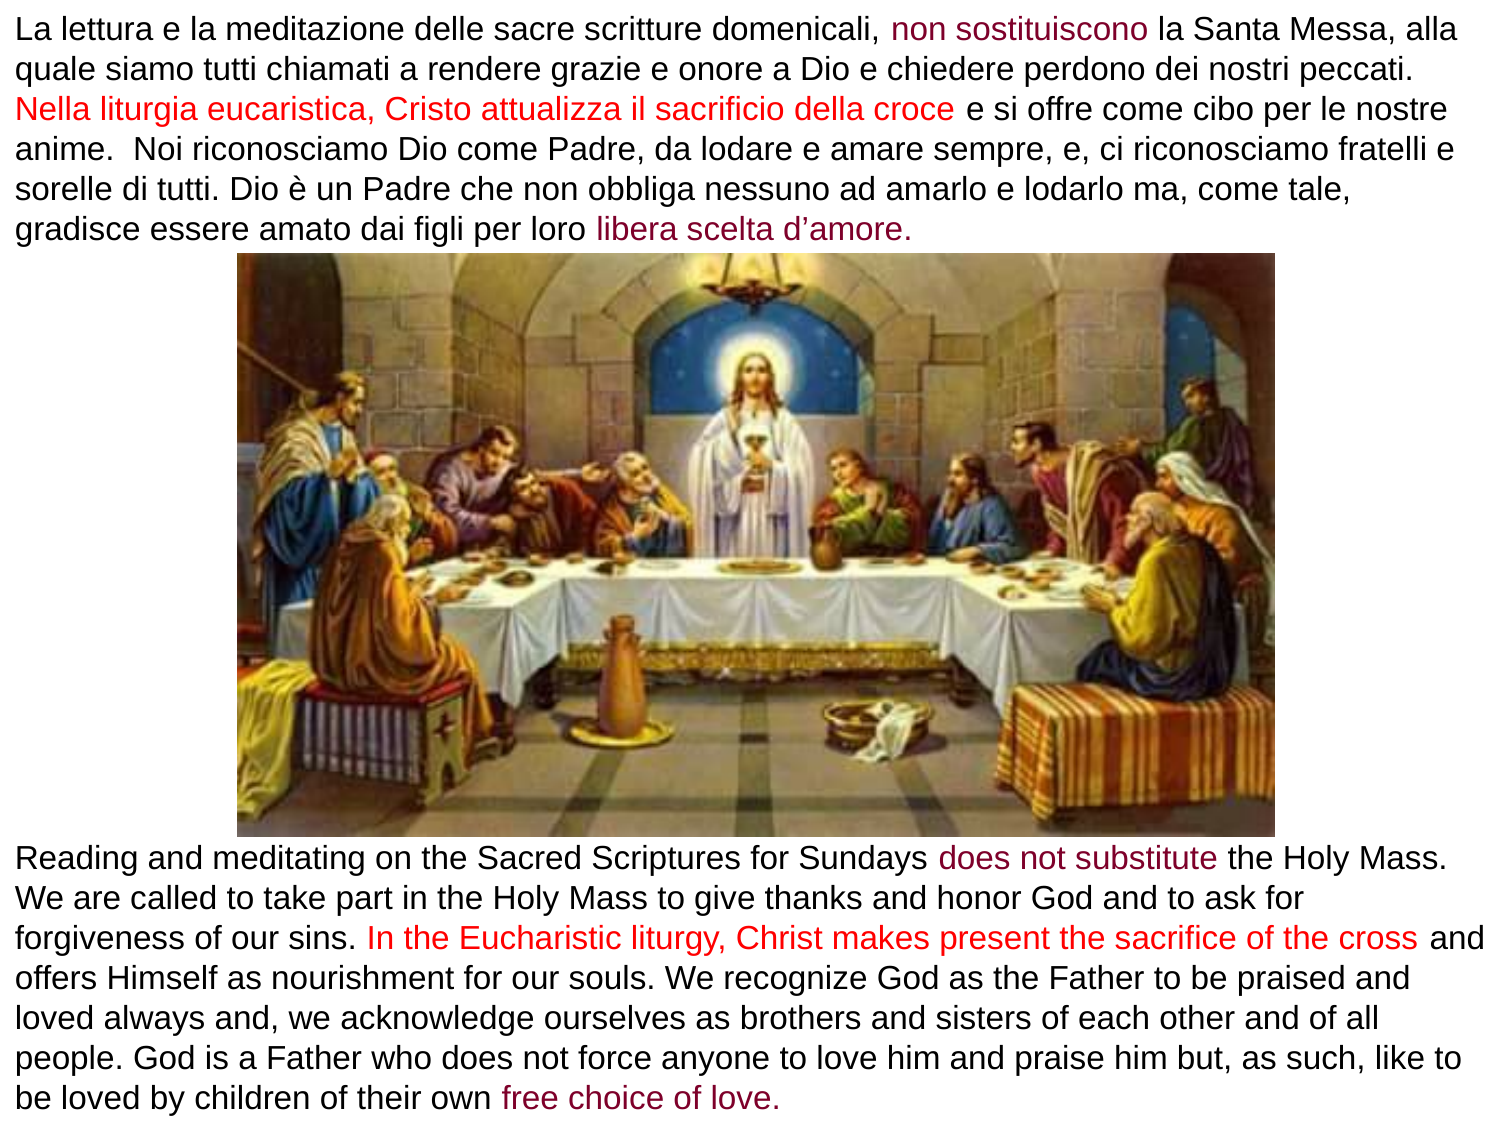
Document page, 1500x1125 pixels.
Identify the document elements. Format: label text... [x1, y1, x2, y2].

text_box La lettura e la meditazione delle sacre scritture domenicali, non sostituiscono la Santa Messa, alla quale siamo tutti chiamati a rendere grazie e onore a Dio e chiedere perdono dei nostri peccati. Nella liturgia eucaristica, Cristo attualizza il sacrificio della croce e si offre come cibo per le nostre anime. Noi riconosciamo Dio come Padre, da lodare e amare sempre, e, ci riconosciamo fratelli e sorelle di tutti. Dio è un Padre che non obbliga nessuno ad amarlo e lodarlo ma, come tale, gradisce essere amato dai figli per loro libera scelta d’amore. [0, 0, 1500, 255]
picture [237, 253, 1275, 837]
text_box Reading and meditating on the Sacred Scriptures for Sundays does not substitute the Holy Mass. We are called to take part in the Holy Mass to give thanks and honor God and to ask for forgiveness of our sins. In the Eucharistic liturgy, Christ makes present the sacrifice of the cross and offers Himself as nourishment for our souls. We recognize God as the Father to be praised and loved always and, we acknowledge ourselves as brothers and sisters of each other and of all people. God is a Father who does not force anyone to love him and praise him but, as such, like to be loved by children of their own free choice of love. [0, 829, 1500, 1124]
